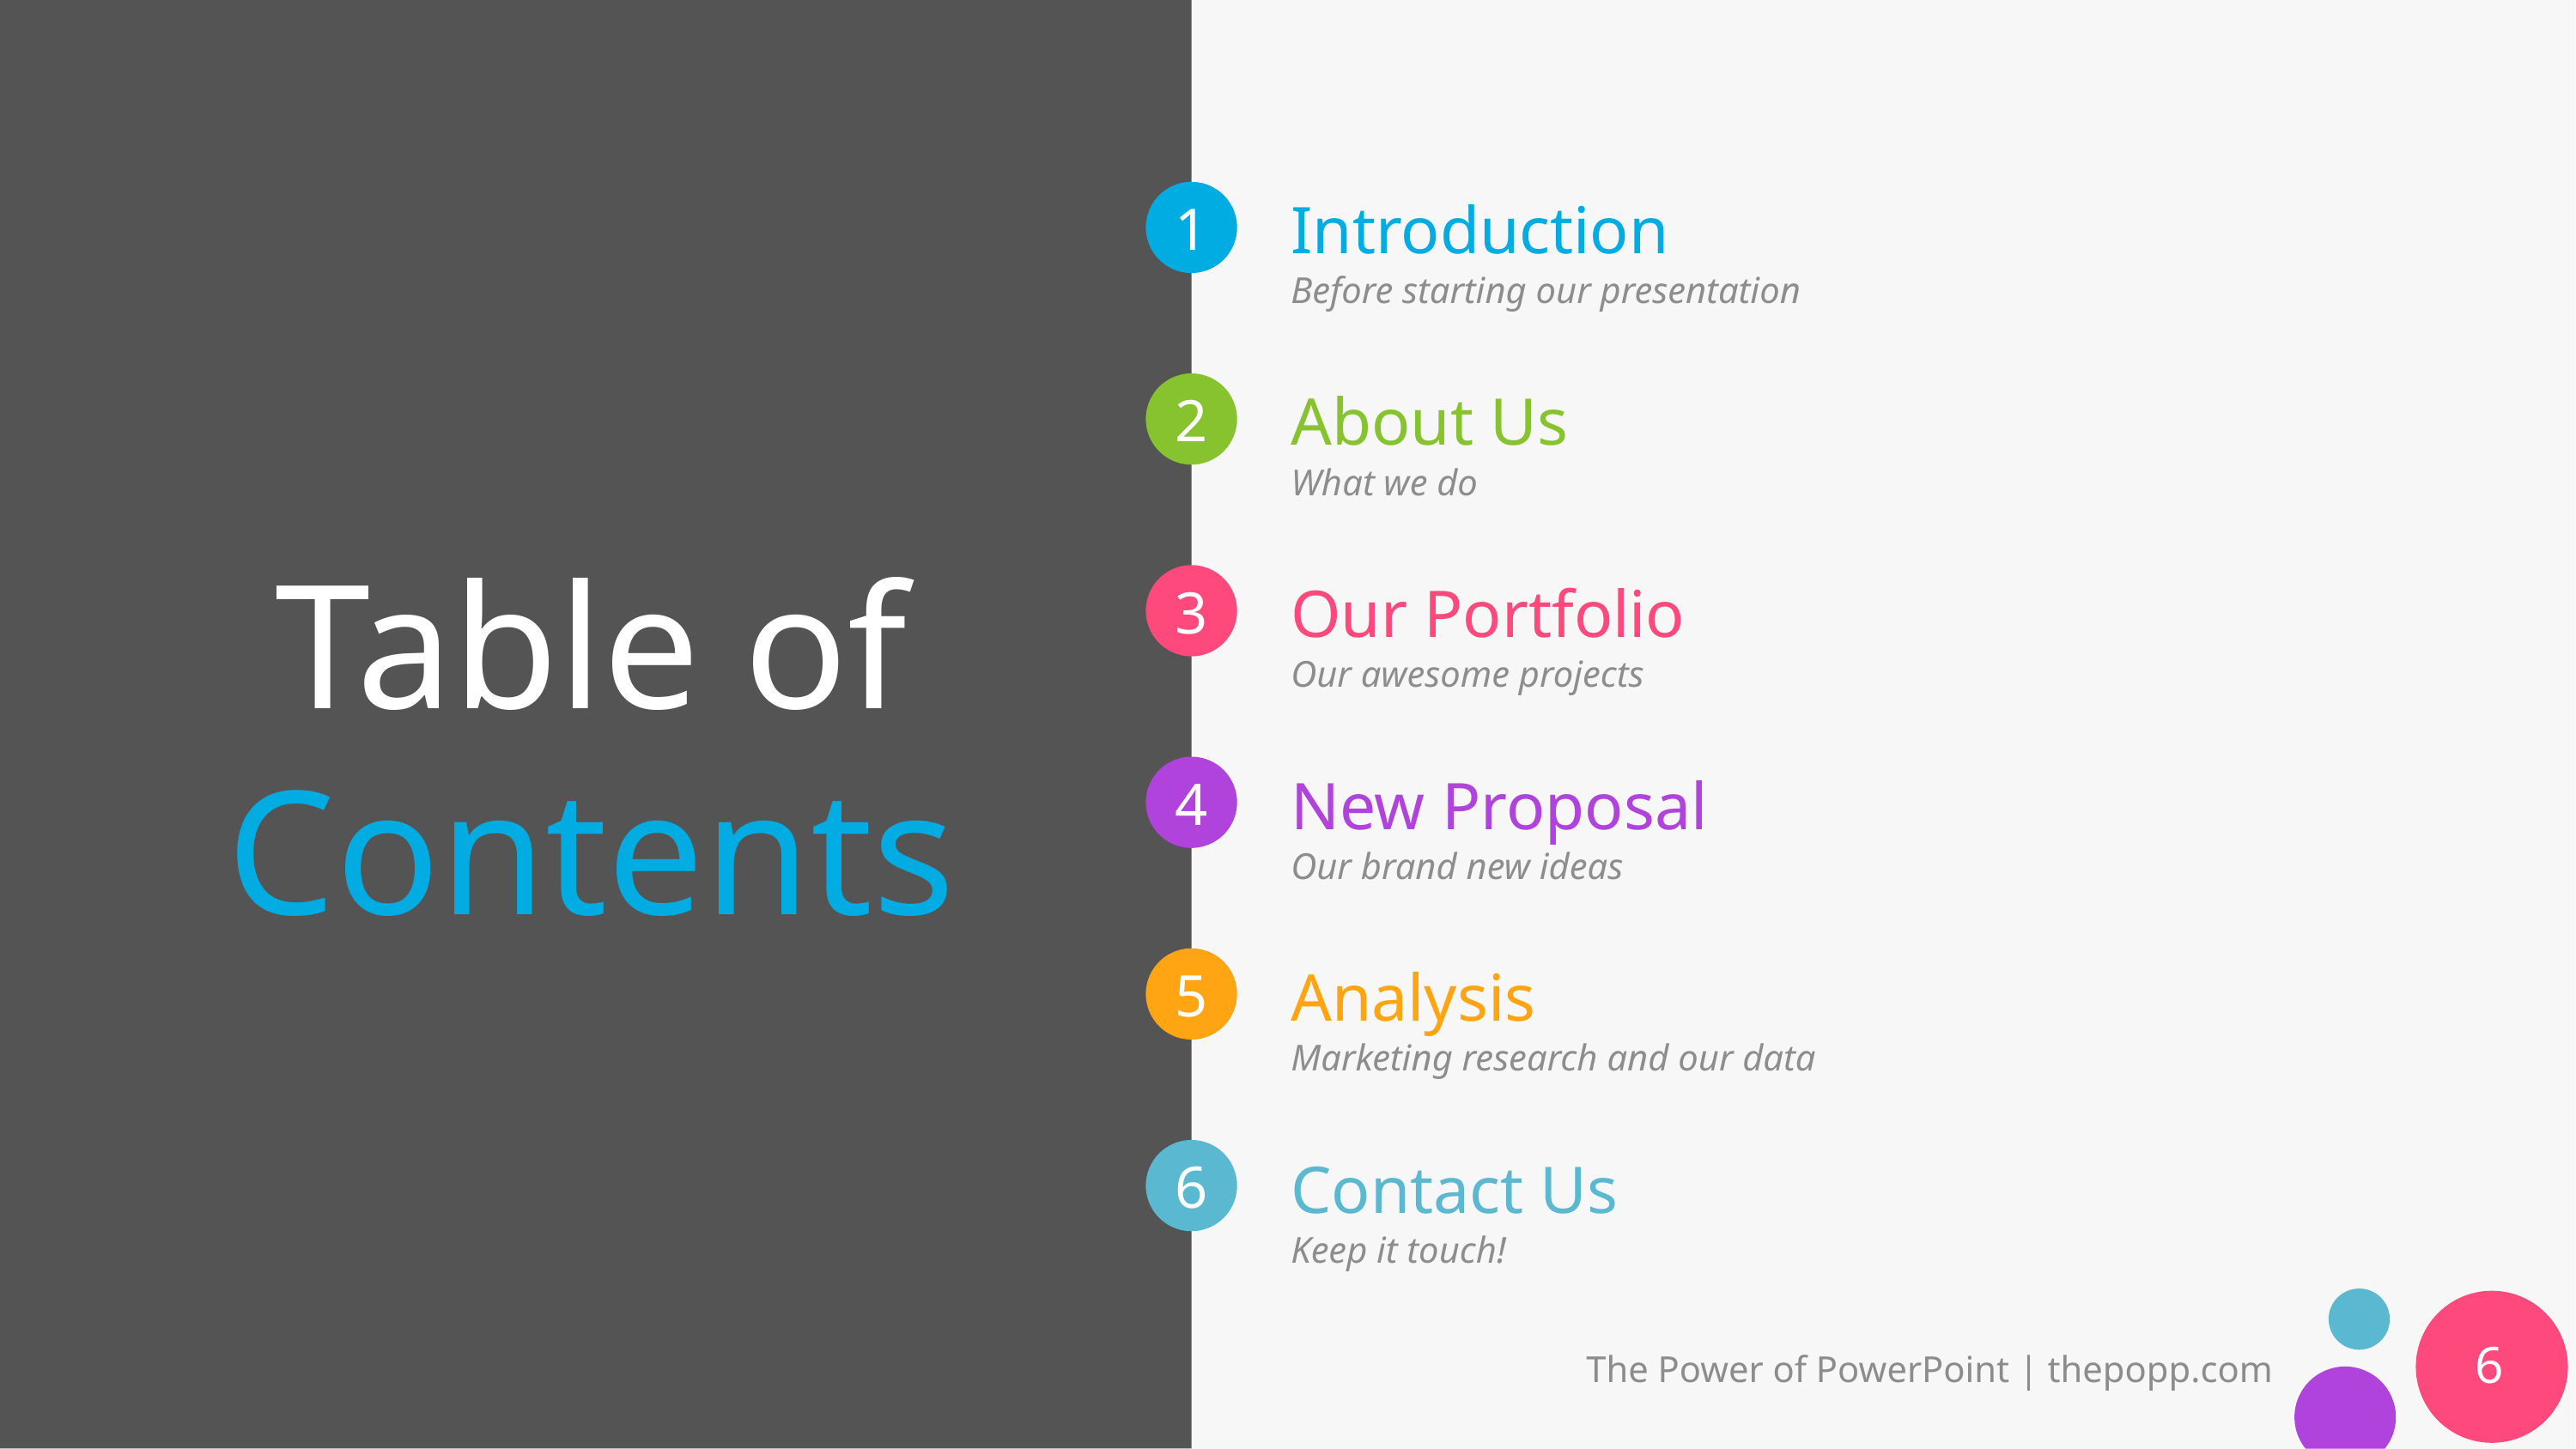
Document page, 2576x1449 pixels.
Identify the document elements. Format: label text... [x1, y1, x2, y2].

list Introduction [1267, 146, 2434, 247]
list Our awesome projects [1267, 631, 2434, 717]
list Our brand new ideas [1267, 823, 2434, 909]
list Keep it touch! [1267, 1207, 2434, 1293]
title Table of Contents [118, 165, 1065, 1321]
list Contact Us [1267, 1106, 2434, 1207]
list Analysis [1267, 913, 2434, 1015]
list What we do [1267, 440, 2434, 525]
footer The Power of PowerPoint | thepopp.com [1479, 1332, 2296, 1410]
list Our Portfolio [1267, 530, 2434, 631]
list New Proposal [1267, 722, 2434, 823]
list Before starting our presentation [1267, 247, 2434, 333]
slide_number 6 [2414, 1328, 2567, 1406]
list Marketing research and our data [1267, 1015, 2434, 1100]
list About Us [1267, 337, 2434, 440]
